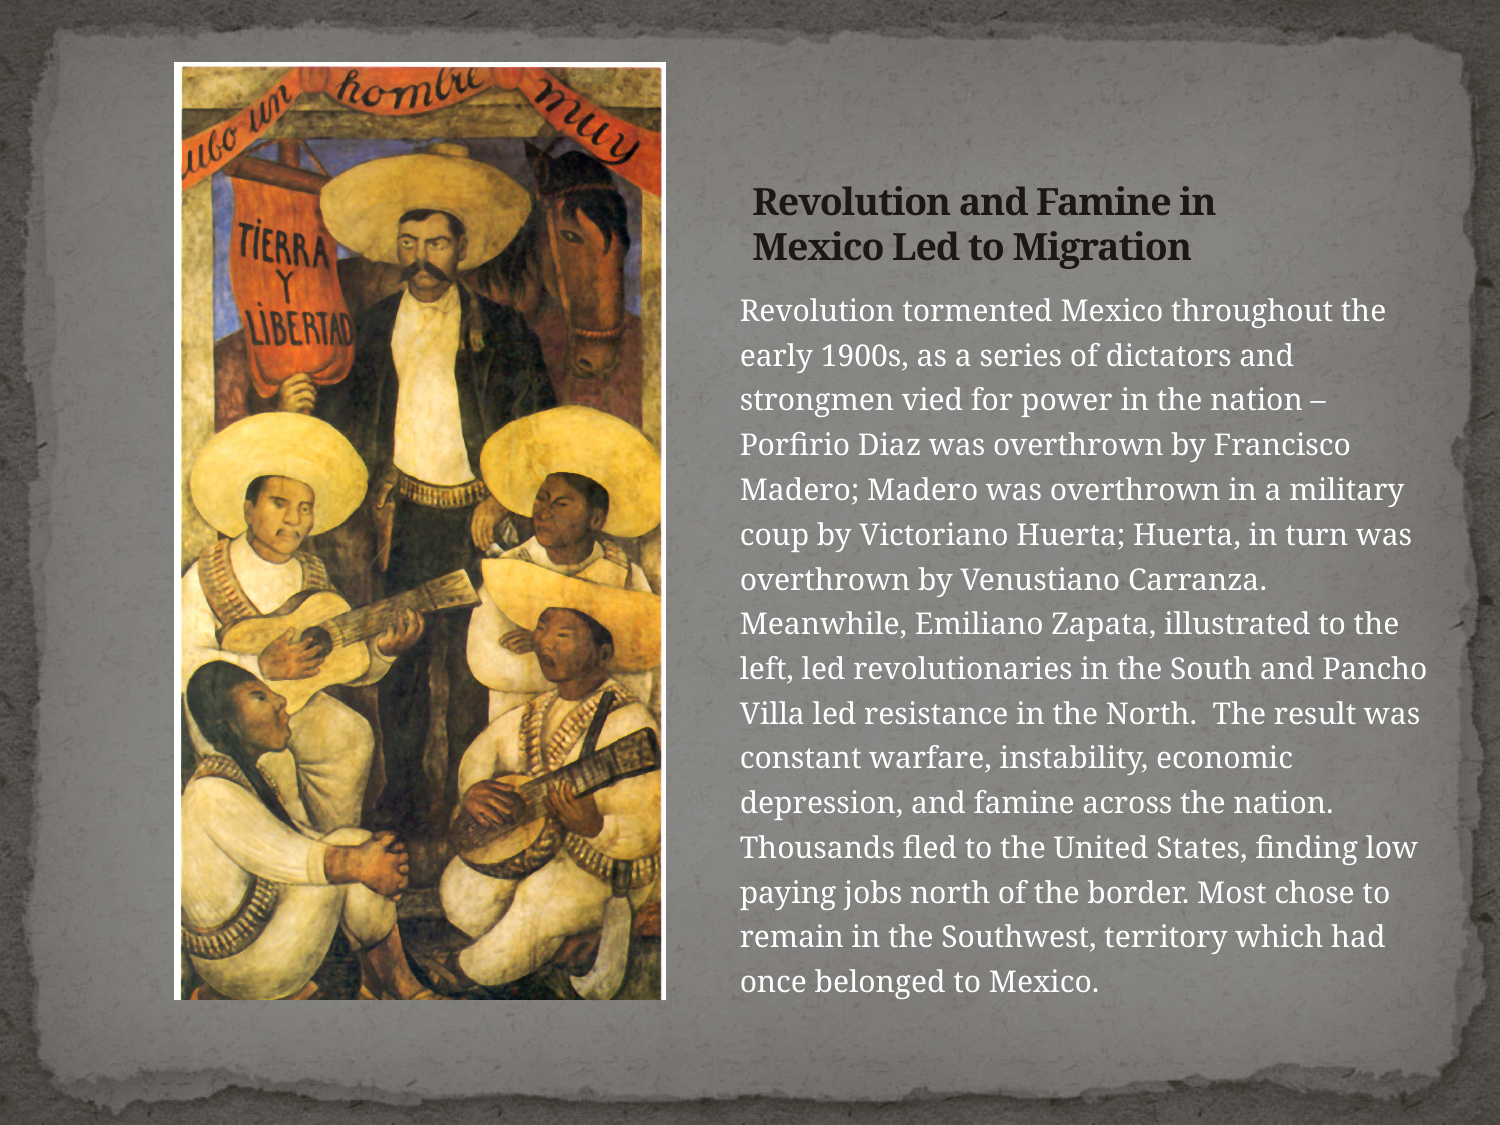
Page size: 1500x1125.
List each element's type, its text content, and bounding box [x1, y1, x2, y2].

title Revolution and Famine in Mexico Led to Migration [737, 99, 1313, 275]
list Revolution tormented Mexico throughout the early 1900s, as a series of dictators and strongmen vied for power in the nation – Porfirio Diaz was overthrown by Francisco Madero; Madero was overthrown in a military coup by Victoriano Huerta; Huerta, in turn was overthrown by Venustiano Carranza. Meanwhile, Emiliano Zapata, illustrated to the left, led revolutionaries in the South and Pancho Villa led resistance in the North. The result was constant warfare, instability, economic depression, and famine across the nation. Thousands fled to the United States, finding low paying jobs north of the border. Most chose to remain in the Southwest, territory which had once belonged to Mexico. [725, 275, 1450, 1013]
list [176, 64, 666, 999]
